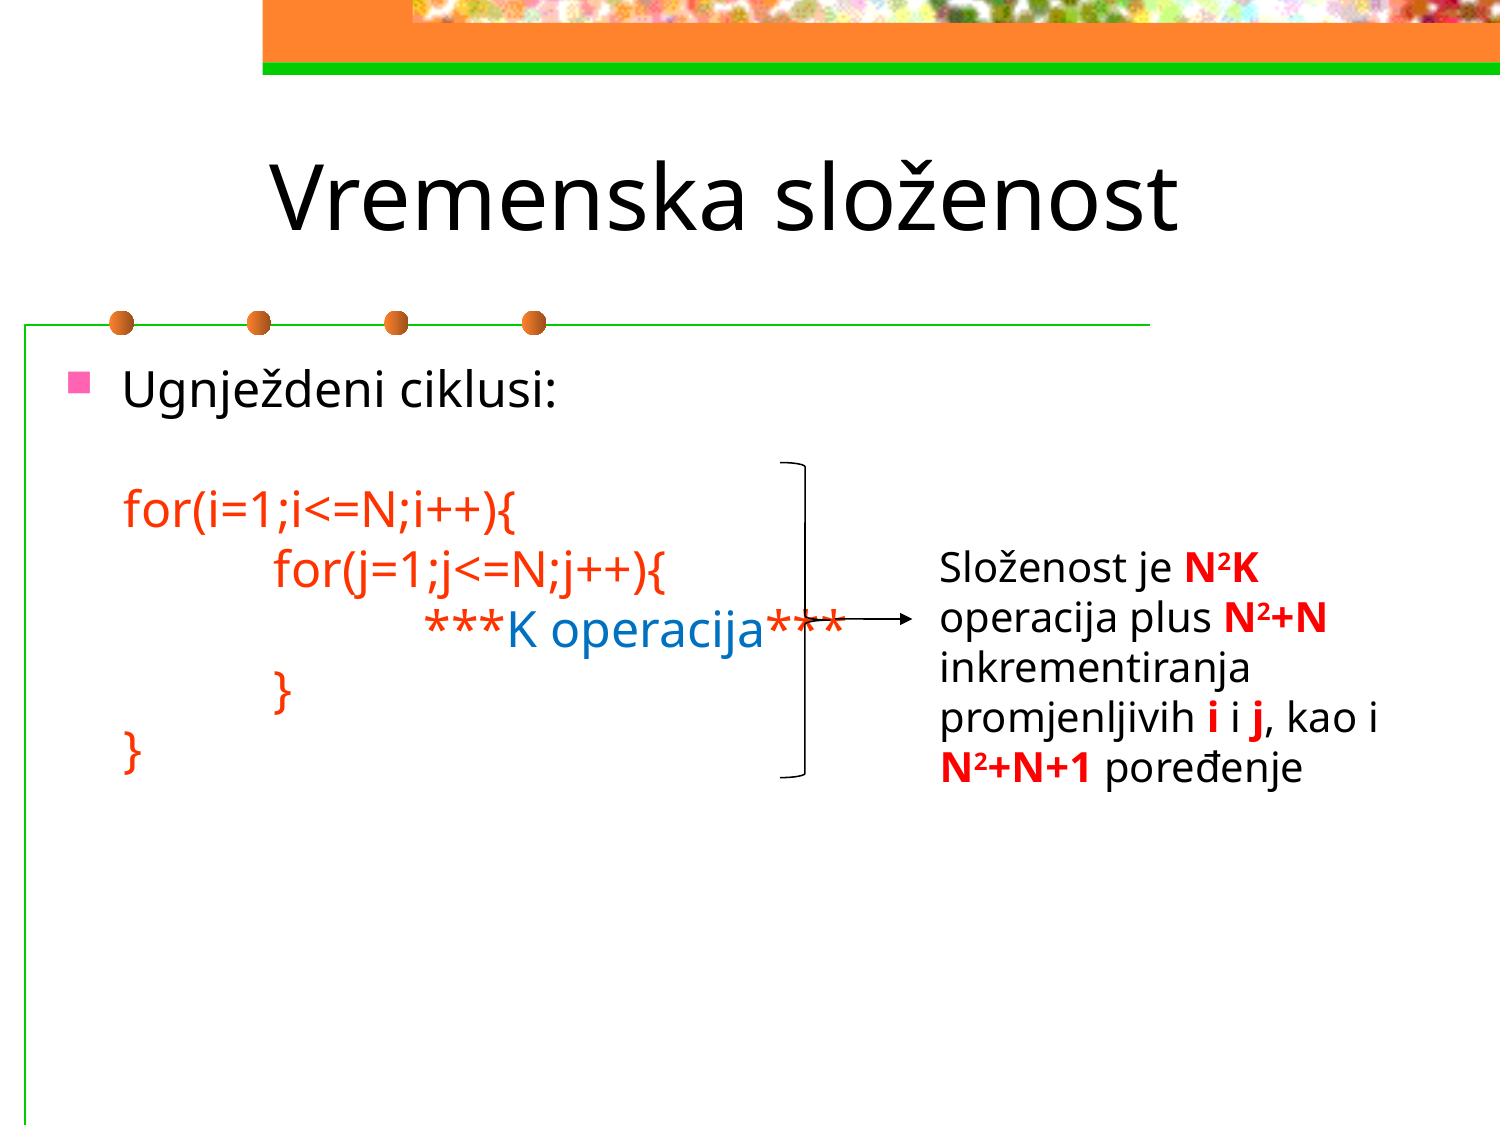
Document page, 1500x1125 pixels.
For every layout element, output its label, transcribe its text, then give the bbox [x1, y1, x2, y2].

text_box Složenost je N2K operacija plus N2+N inkrementiranja promjenljivih i i j, kao i N2+N+1 poređenje [924, 533, 1463, 799]
text_box [834, 612, 913, 626]
text_box [780, 462, 830, 778]
picture [412, 0, 1500, 23]
title Vremenska složenost [87, 99, 1363, 288]
list Ugnježdeni ciklusi: for(i=1;i<=N;i++){ for(j=1;j<=N;j++){ ***K operacija*** } } [50, 350, 1325, 1025]
